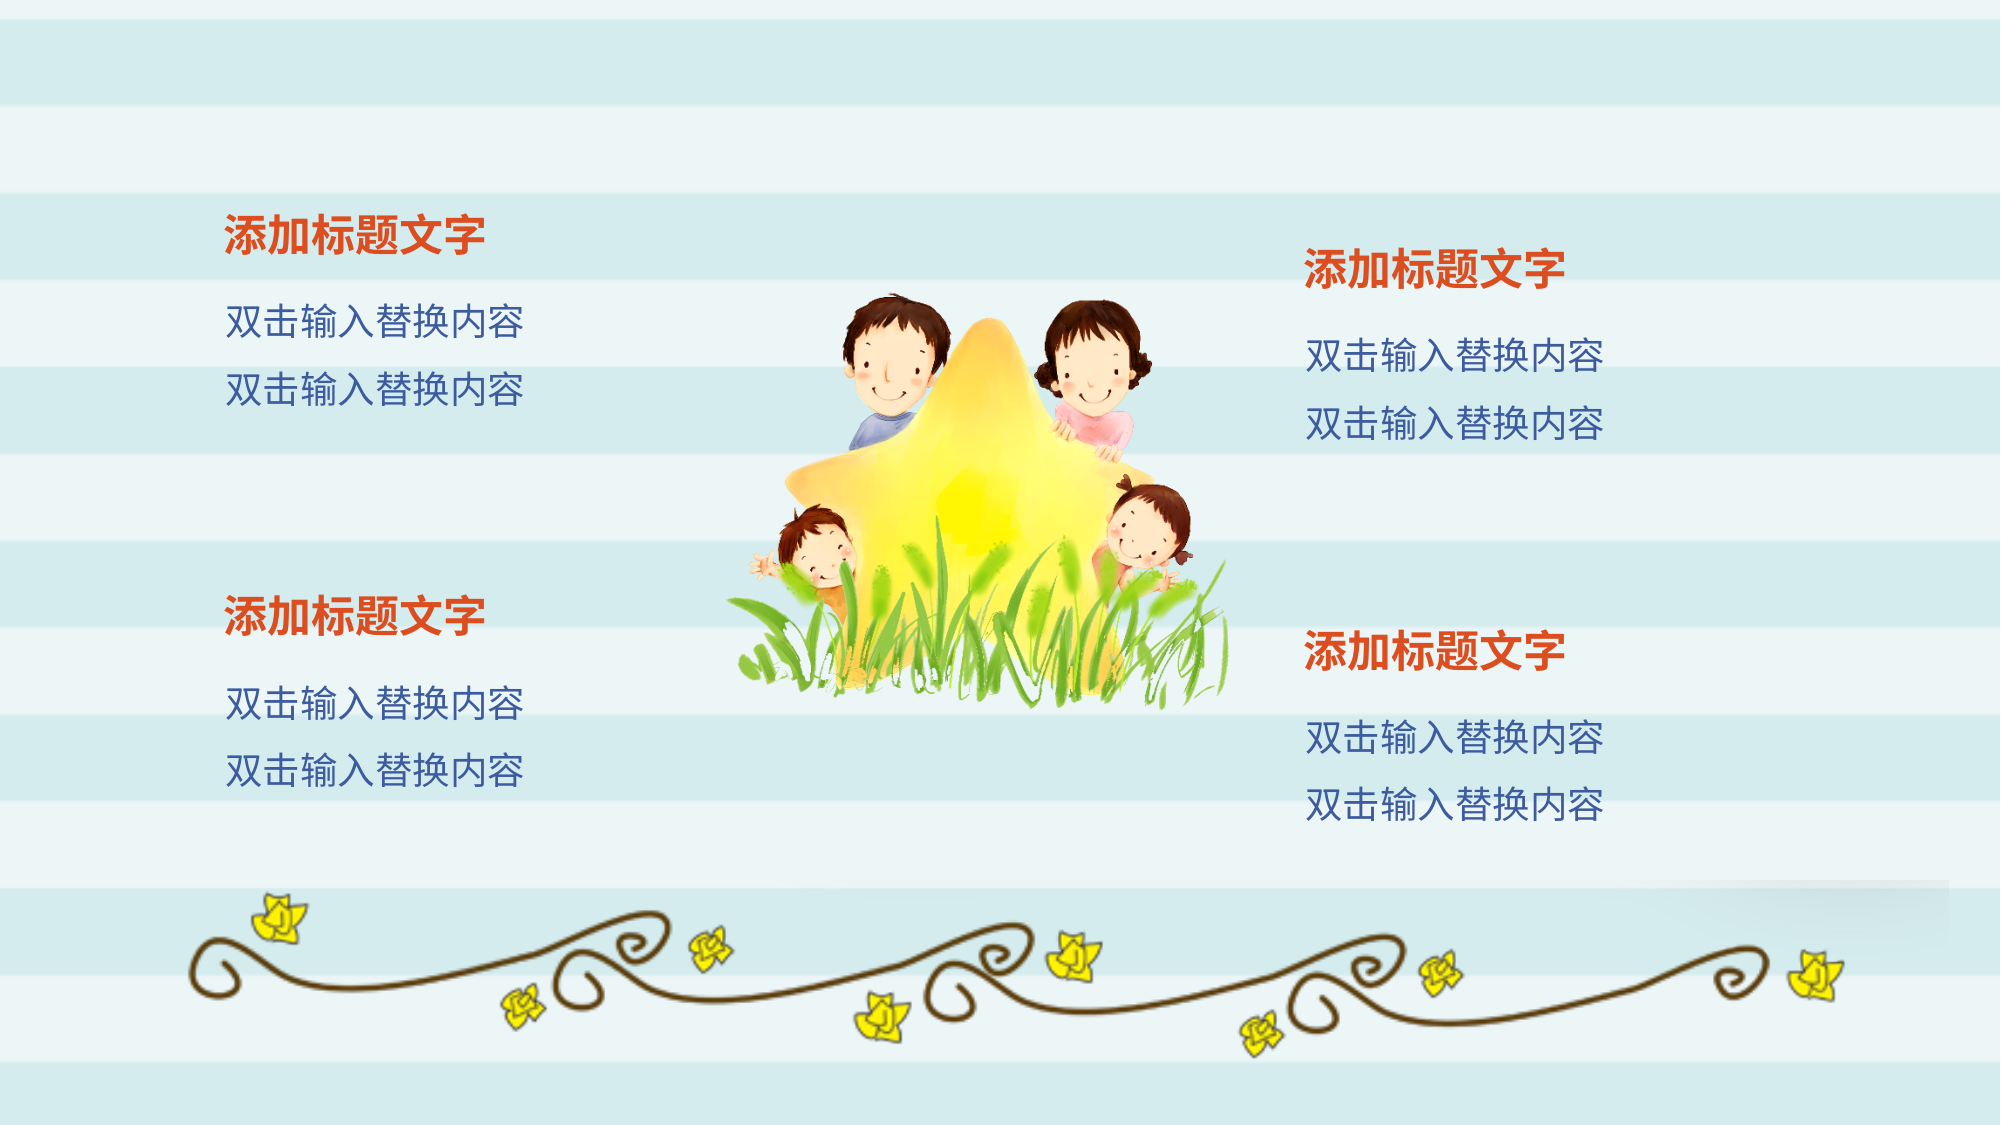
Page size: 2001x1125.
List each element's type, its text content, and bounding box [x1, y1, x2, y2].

picture [0, 0, 2001, 1125]
text_box 双击输入替换内容 双击输入替换内容 [210, 268, 675, 419]
text_box 添加标题文字 [1288, 615, 1756, 684]
text_box 添加标题文字 [208, 581, 675, 649]
text_box 添加标题文字 [1288, 234, 1756, 302]
text_box 双击输入替换内容 双击输入替换内容 [210, 649, 776, 800]
text_box 双击输入替换内容 双击输入替换内容 [1290, 302, 1856, 453]
text_box 双击输入替换内容 双击输入替换内容 [1290, 684, 1856, 834]
text_box 添加标题文字 [208, 200, 675, 268]
